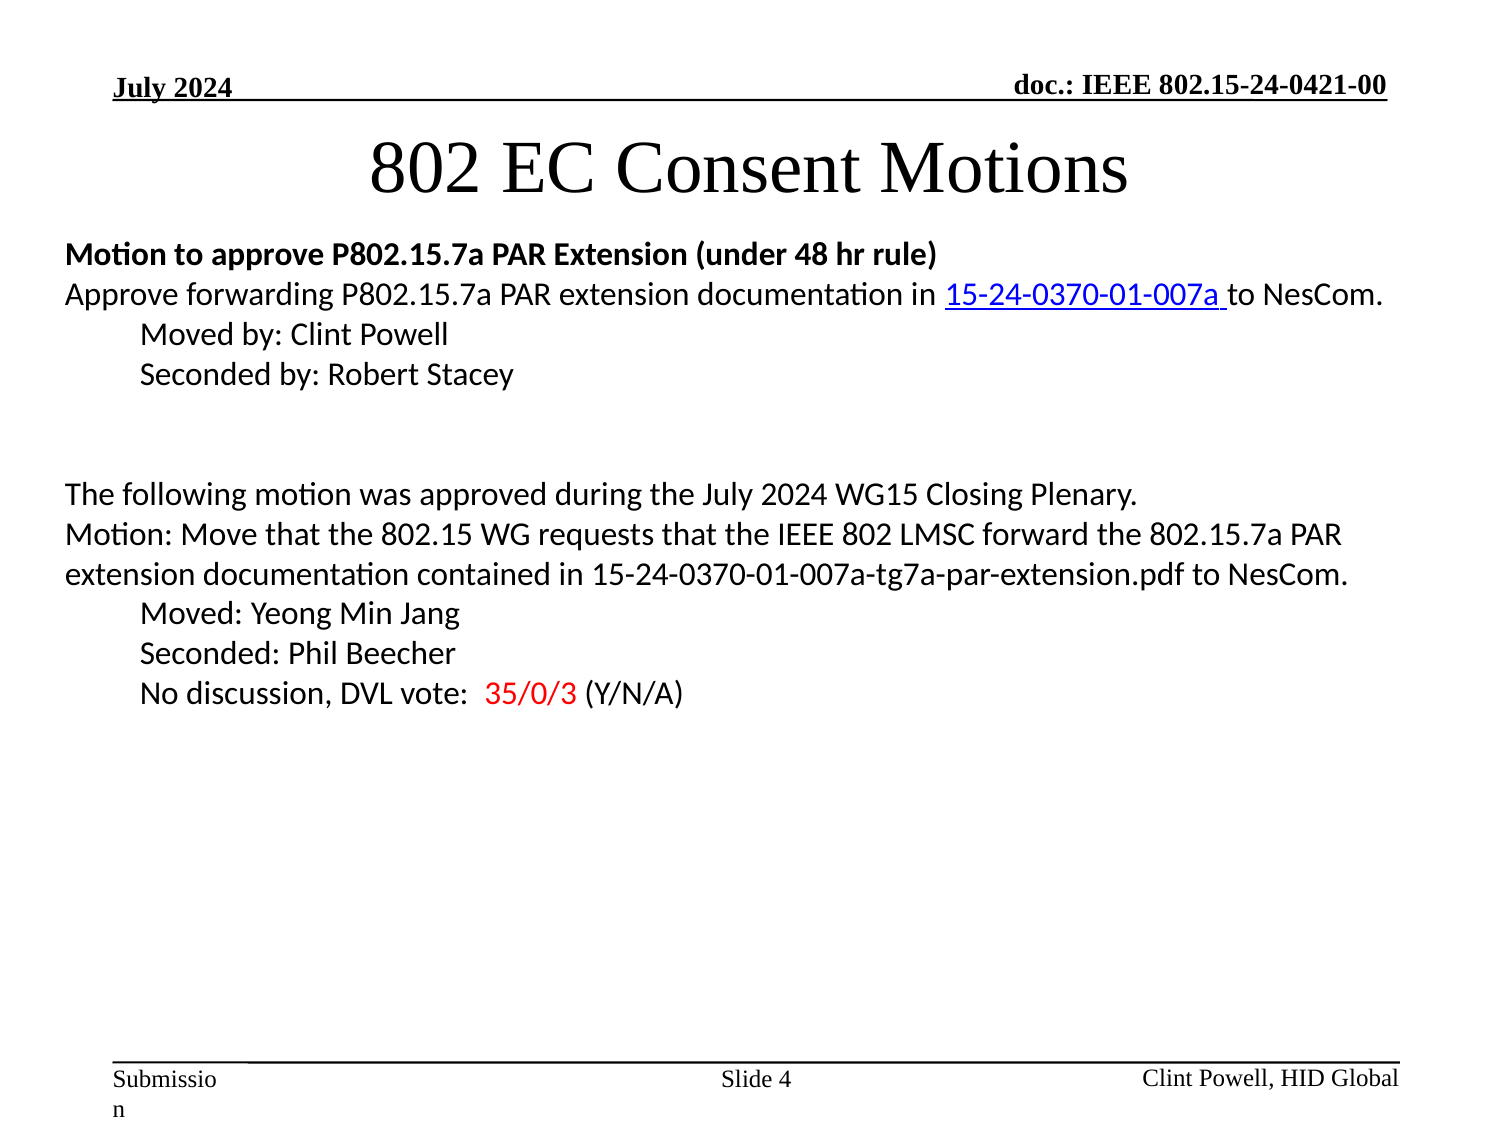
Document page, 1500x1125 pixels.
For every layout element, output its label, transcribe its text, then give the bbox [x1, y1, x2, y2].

text_box 802 EC Consent Motions [112, 75, 1388, 224]
text_box Motion to approve P802.15.7a PAR Extension (under 48 hr rule) Approve forwarding P802.15.7a PAR extension documentation in 15-24-0370-01-007a to NesCom. Moved by: Clint Powell Seconded by: Robert Stacey The following motion was approved during the July 2024 WG15 Closing Plenary. Motion: Move that the 802.15 WG requests that the IEEE 802 LMSC forward the 802.15.7a PAR extension documentation contained in 15-24-0370-01-007a-tg7a-par-extension.pdf to NesCom. Moved: Yeong Min Jang Seconded: Phil Beecher No discussion, DVL vote: 35/0/3 (Y/N/A) [50, 224, 1450, 759]
slide_number Slide 4 [712, 1062, 800, 1093]
